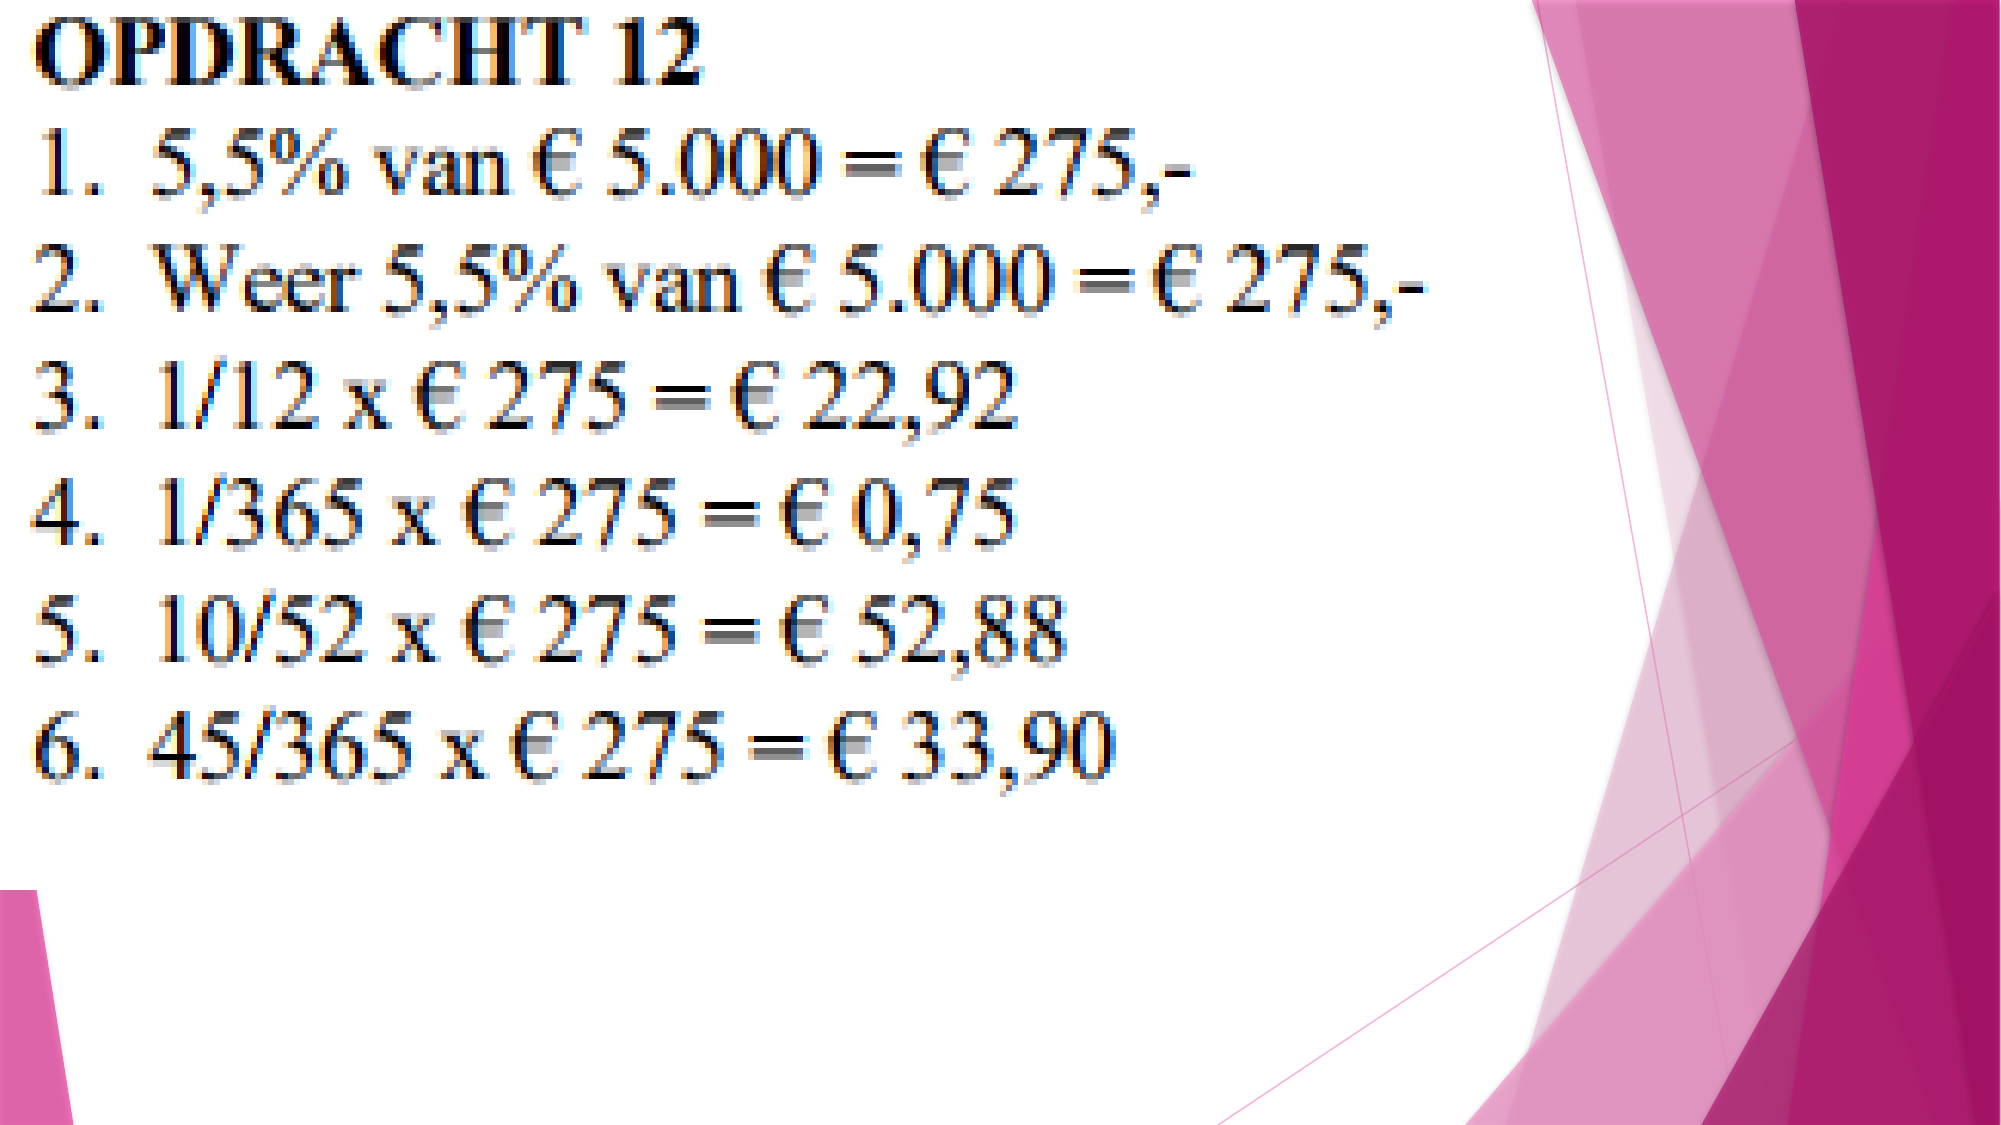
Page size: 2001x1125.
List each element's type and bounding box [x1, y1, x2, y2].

picture [0, 0, 1485, 890]
